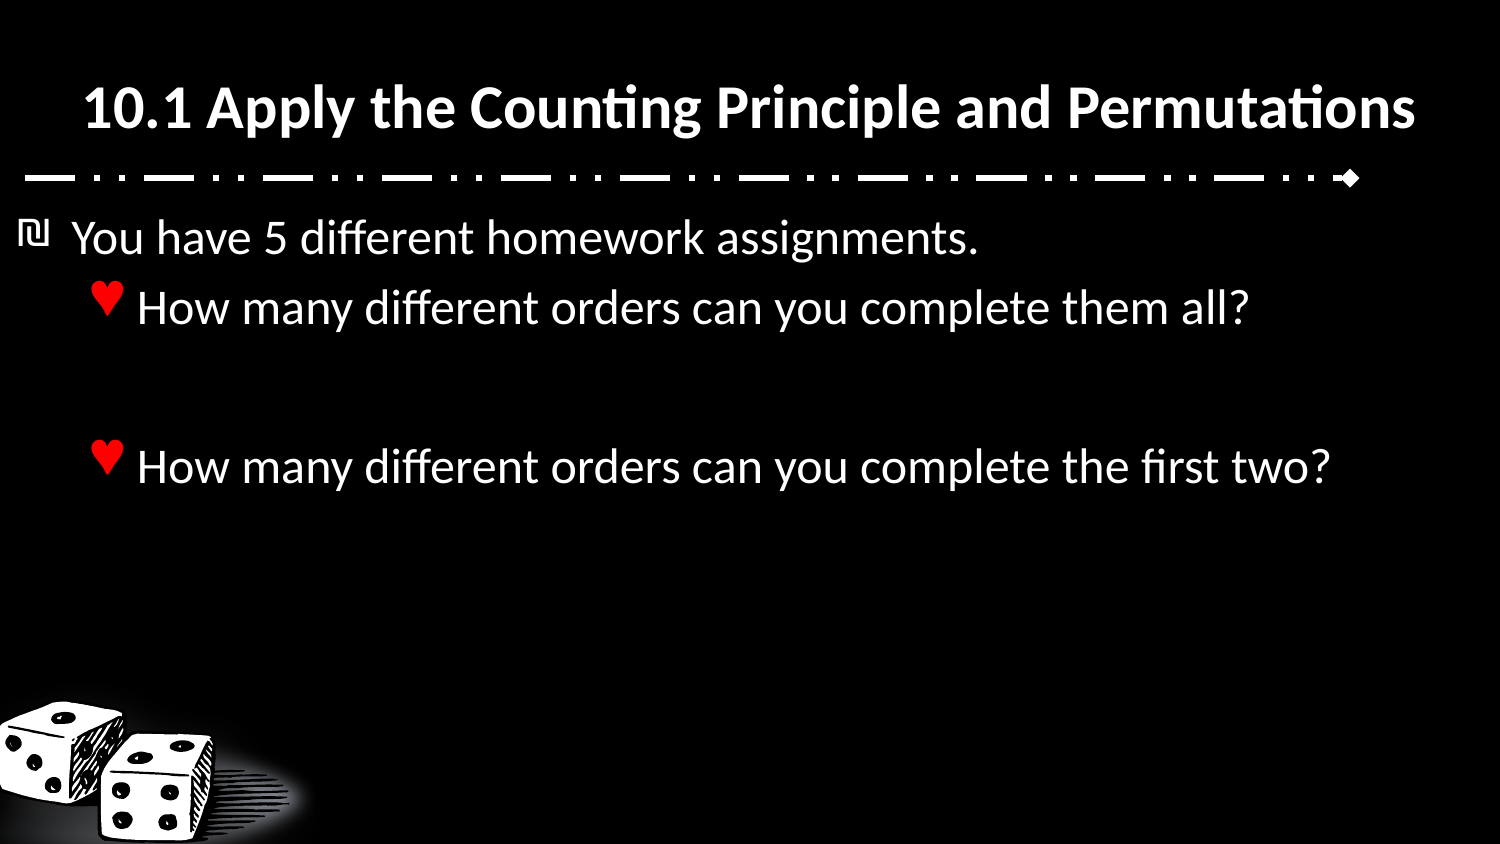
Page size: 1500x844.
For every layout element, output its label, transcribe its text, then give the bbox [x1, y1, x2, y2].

list You have 5 different homework assignments. How many different orders can you complete them all? How many different orders can you complete the first two? [0, 196, 1500, 754]
title 10.1 Apply the Counting Principle and Permutations [0, 33, 1500, 175]
